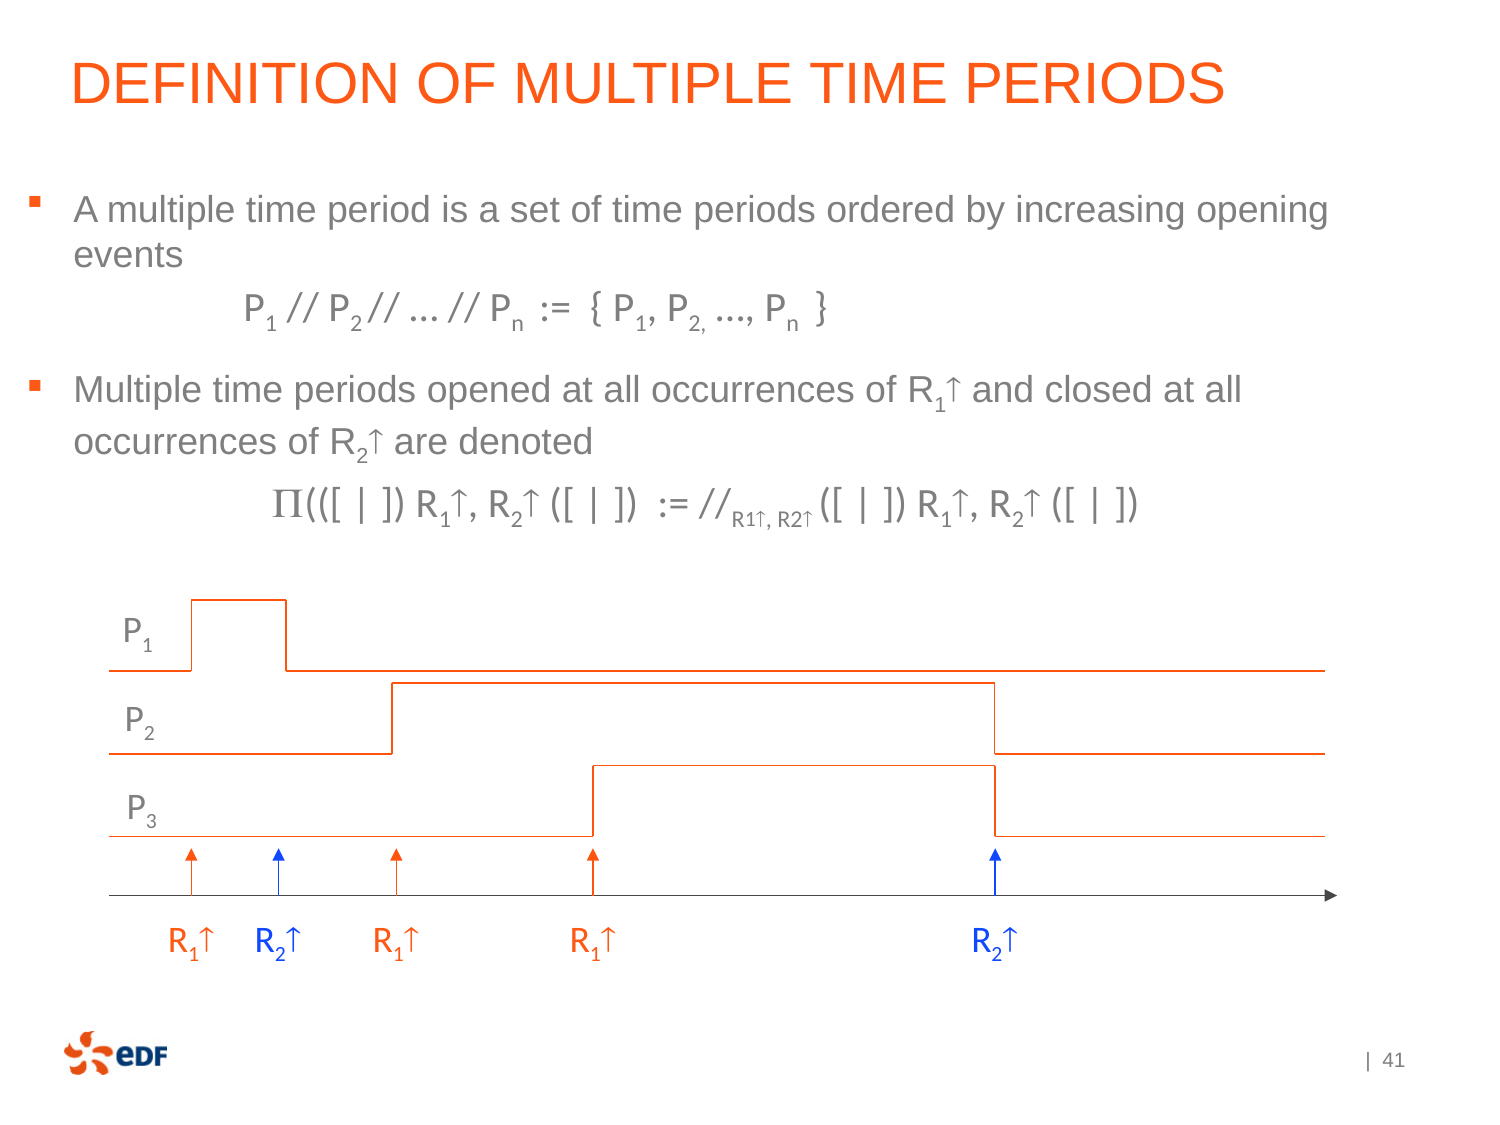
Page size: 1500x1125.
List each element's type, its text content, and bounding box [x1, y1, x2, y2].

text_box P1 // P2 // … // Pn := { P1, P2, …, Pn } [228, 272, 843, 344]
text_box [106, 597, 1338, 969]
title Definition of MULTIPLE time periods [64, 45, 1436, 185]
text_box A multiple time period is a set of time periods ordered by increasing opening events [20, 184, 1424, 275]
text_box Multiple time periods opened at all occurrences of R1 and closed at all occurrences of R2 are denoted [20, 365, 1424, 468]
picture [64, 1031, 167, 1075]
text_box (([ | ]) R1, R2 ([ | ]) := //R1, R2 ([ | ]) R1, R2 ([ | ]) [256, 468, 1165, 540]
